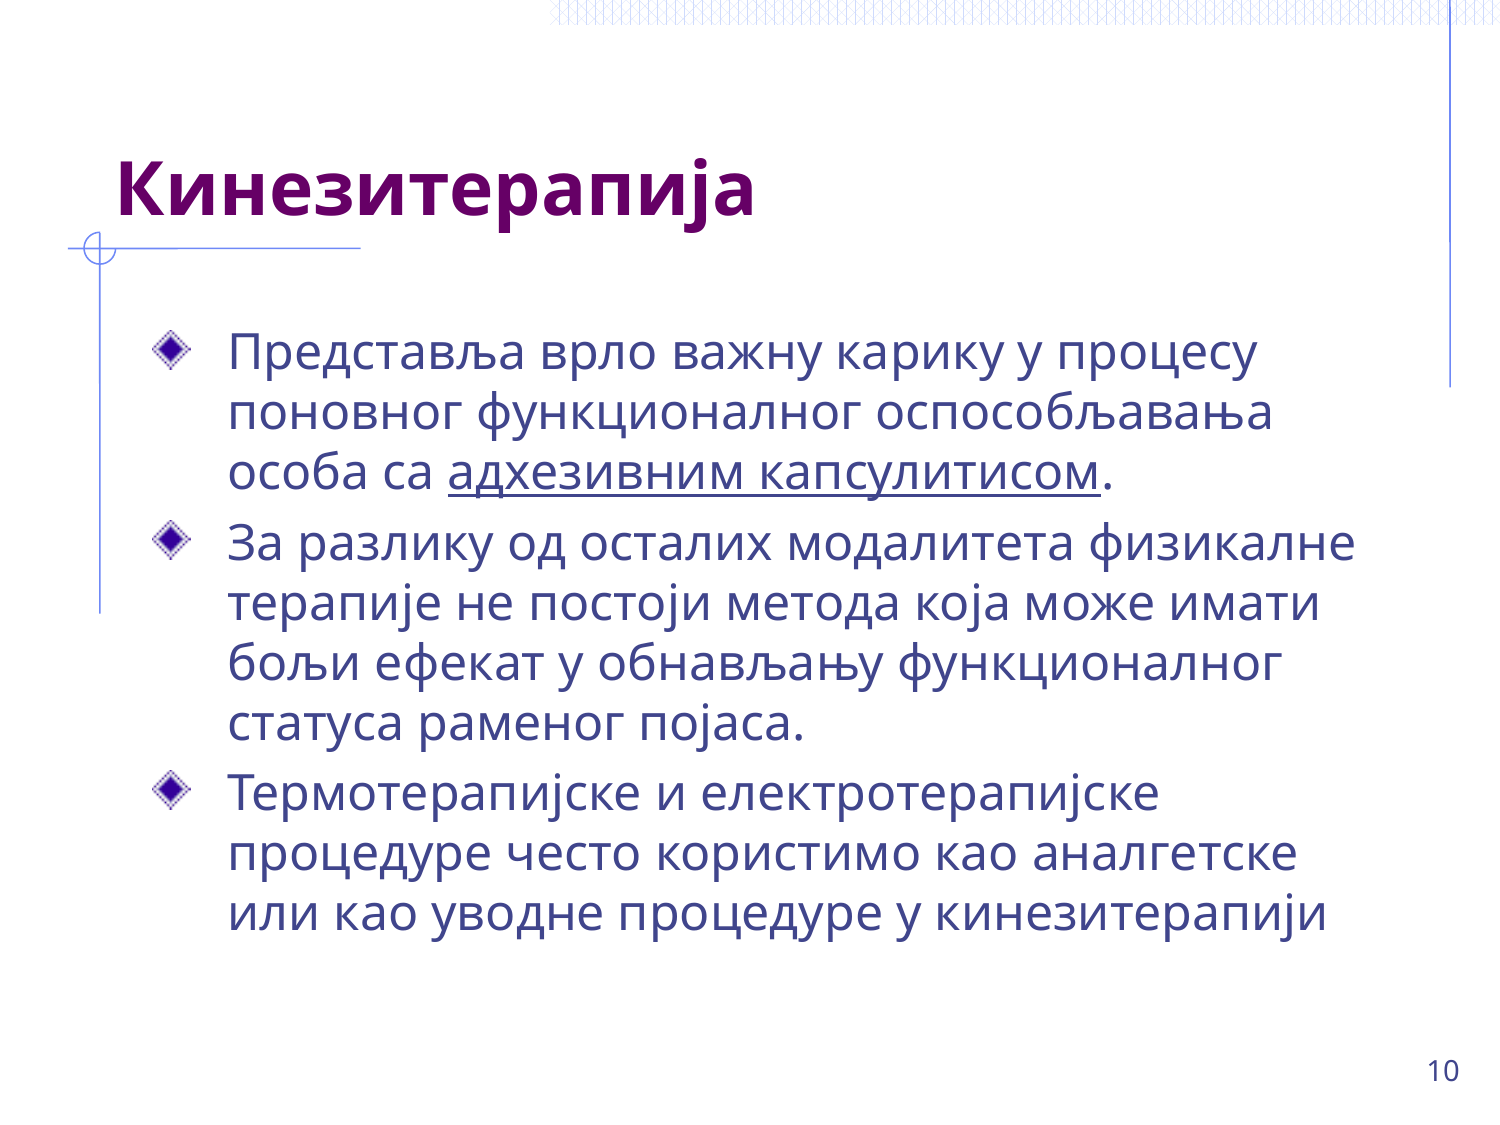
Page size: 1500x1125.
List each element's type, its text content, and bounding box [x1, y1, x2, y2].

list Представља врло важну карику у процесу поновног функционалног оспособљавања особа са адхезивним капсулитисом. За разлику од осталих модалитета физикалне терапије не постоји метода која може имати бољи ефекат у обнављању функционалног статуса раменог појаса. Термотерапијске и електротерапијске процедуре често користимо као аналгетске или као уводне процедуре у кинезитерапији [137, 312, 1413, 988]
picture [152, 520, 191, 560]
picture [152, 330, 191, 370]
slide_number 10 [1162, 1025, 1475, 1100]
picture [152, 770, 191, 810]
title Кинезитерапија [99, 49, 1376, 238]
